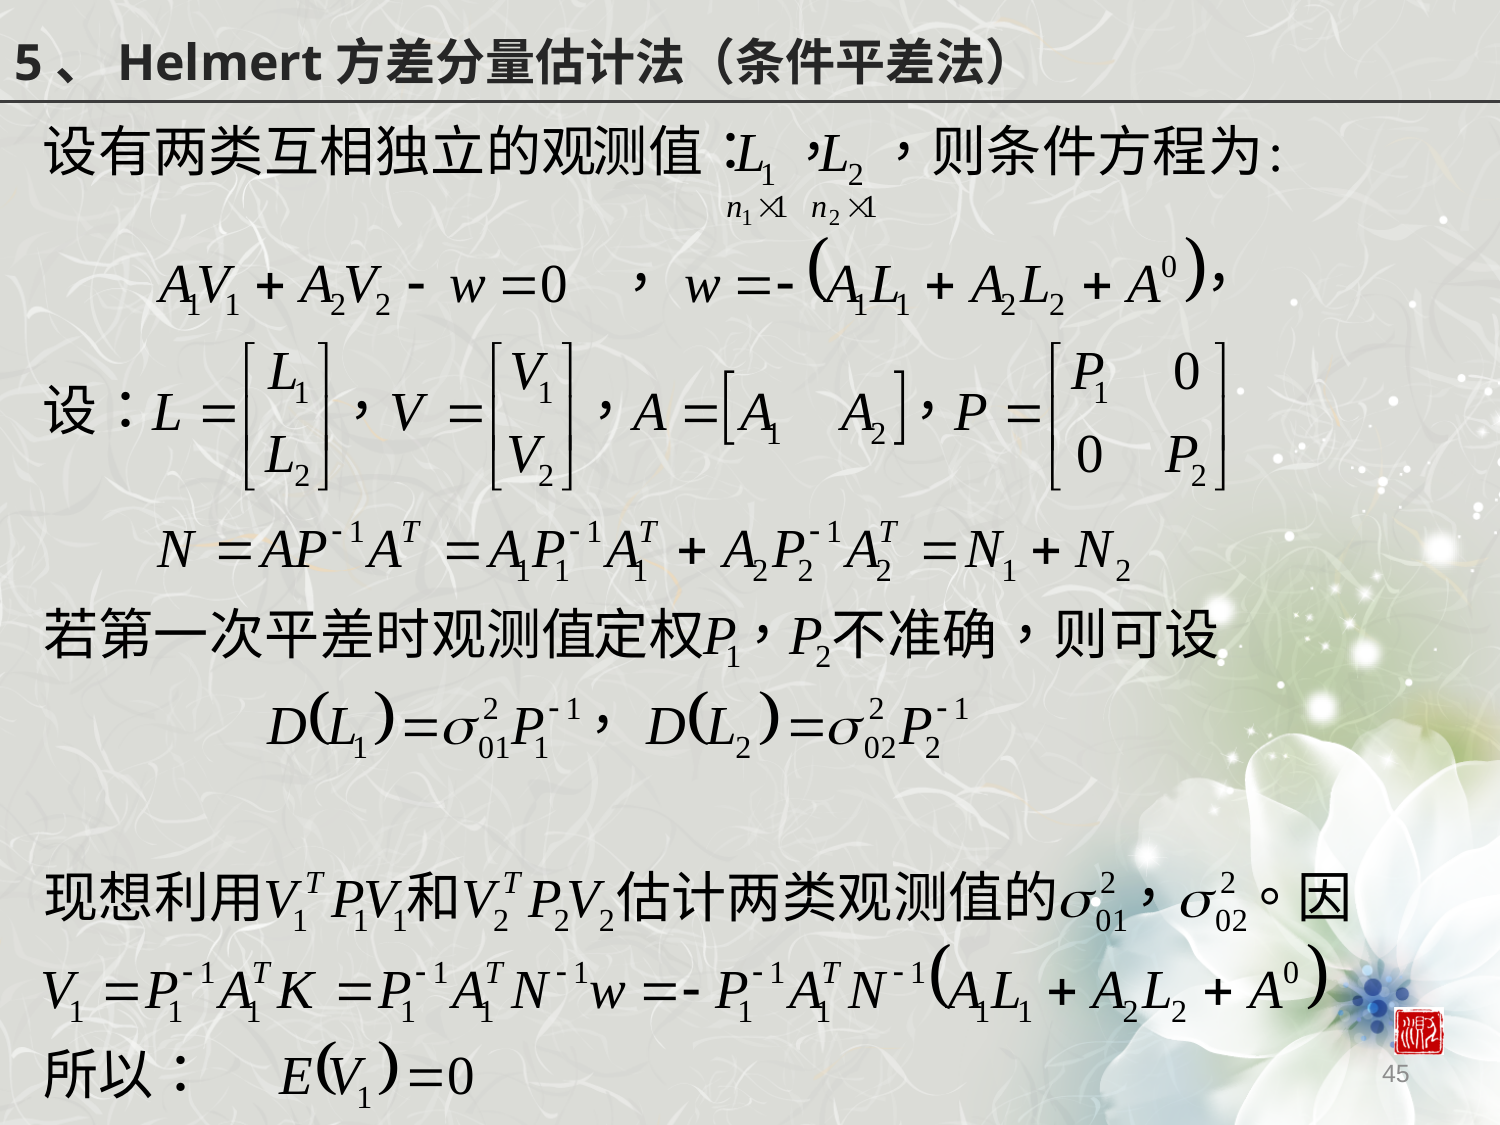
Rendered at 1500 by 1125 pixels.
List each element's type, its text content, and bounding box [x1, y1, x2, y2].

text_box 5、Helmert方差分量估计法（条件平差法） [0, 23, 1114, 99]
picture [0, 0, 1500, 100]
picture [0, 103, 1500, 1125]
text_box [36, 112, 1358, 1122]
slide_number 45 [1362, 1042, 1425, 1103]
